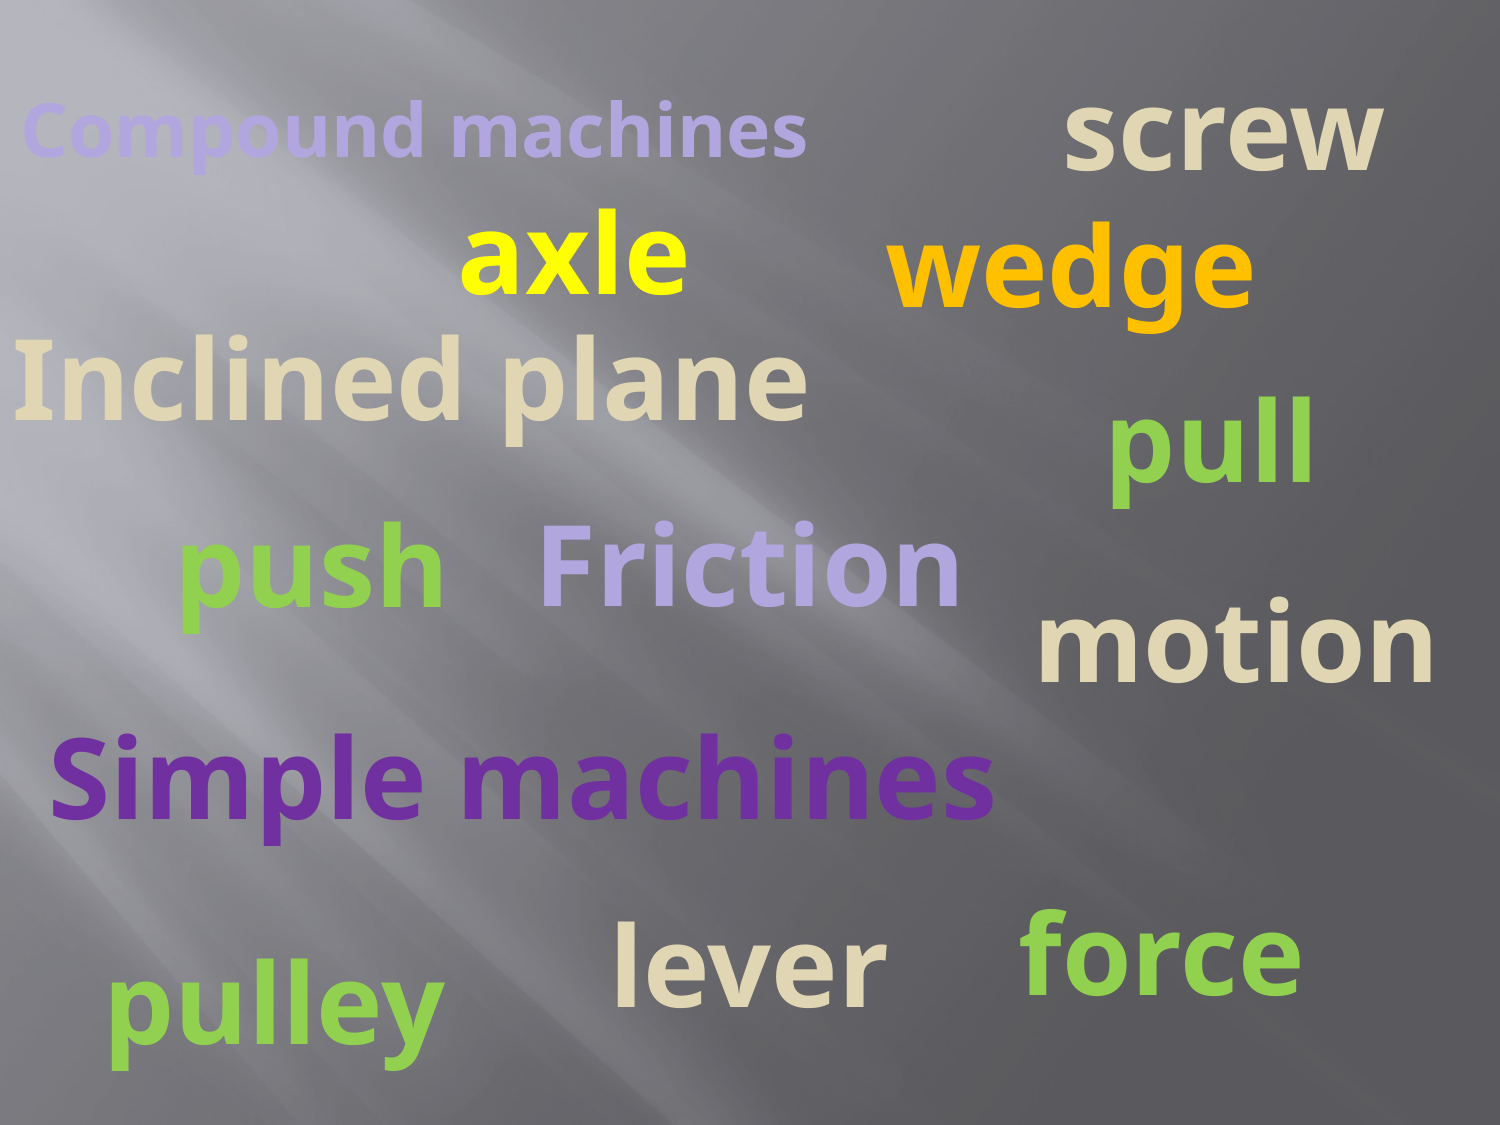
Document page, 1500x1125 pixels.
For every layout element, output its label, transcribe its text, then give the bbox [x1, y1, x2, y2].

text_box screw [1047, 49, 1401, 200]
text_box Simple machines [33, 699, 1013, 850]
text_box pull [1089, 362, 1334, 513]
text_box motion [1018, 562, 1456, 713]
text_box push [159, 487, 465, 638]
text_box pulley [88, 924, 461, 1075]
text_box force [1003, 874, 1321, 1025]
text_box lever [594, 887, 905, 1038]
text_box wedge [869, 187, 1272, 338]
text_box Inclined plane [0, 299, 827, 450]
text_box Compound machines [0, 74, 830, 180]
text_box axle [442, 174, 707, 325]
text_box Friction [519, 486, 981, 637]
